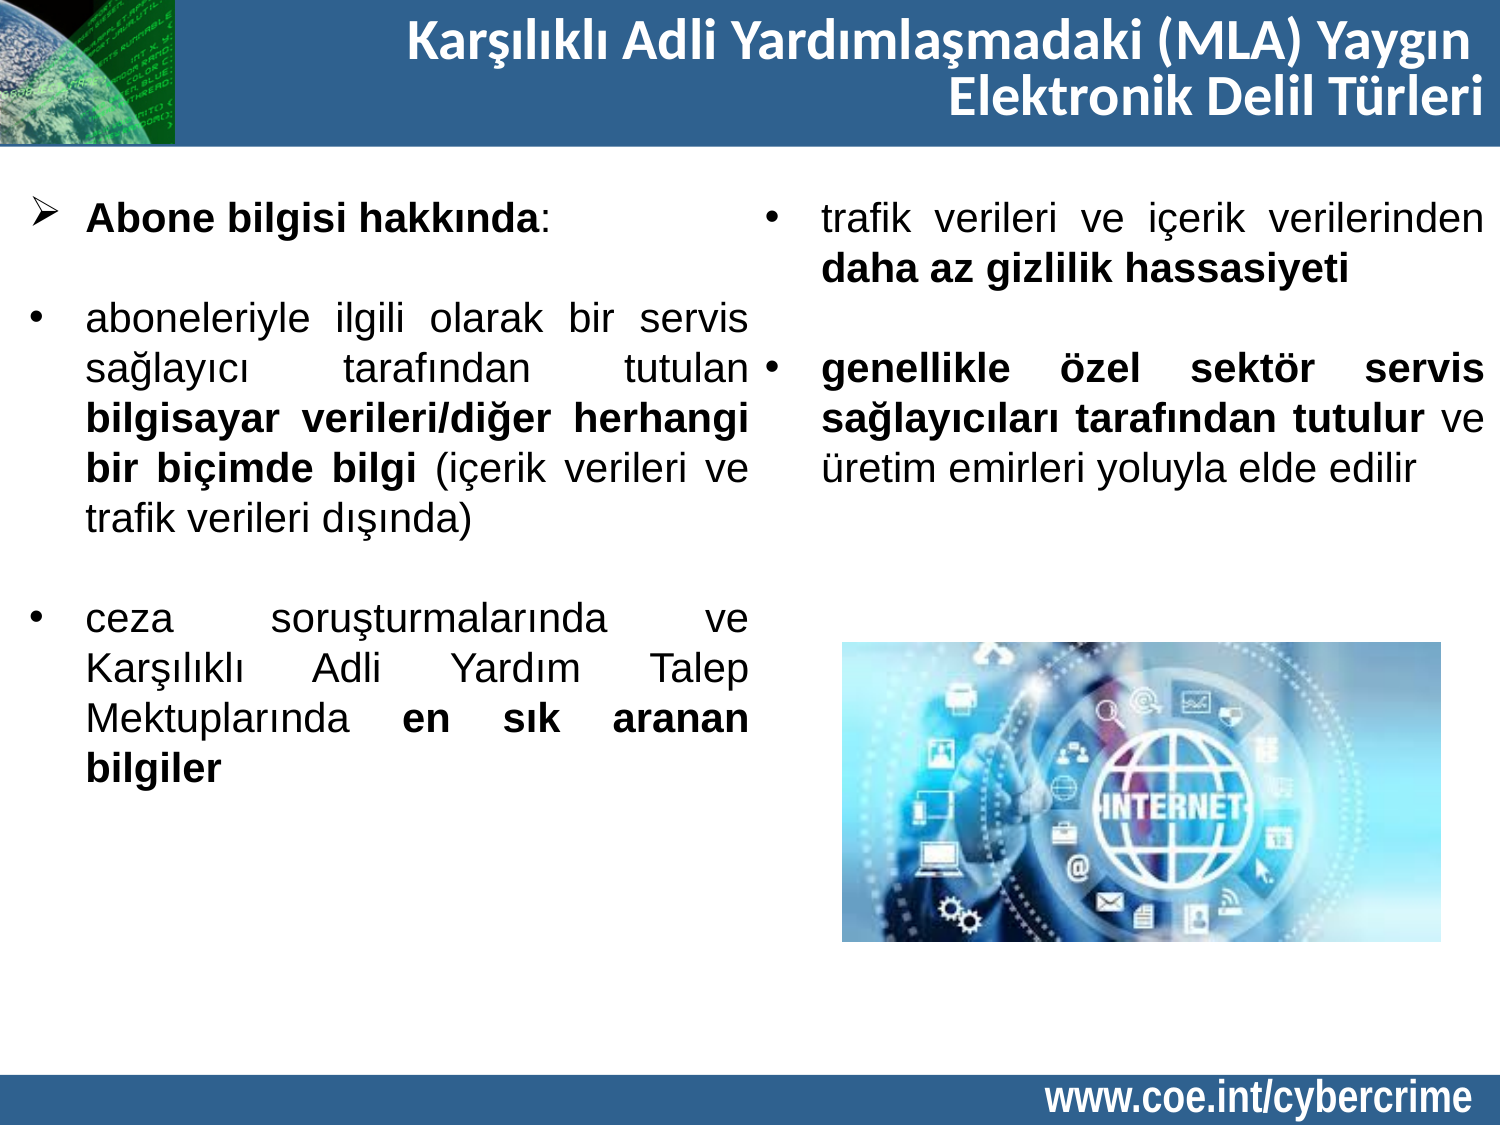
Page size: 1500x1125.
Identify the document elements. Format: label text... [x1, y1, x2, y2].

text_box Abone bilgisi hakkında: aboneleriyle ilgili olarak bir servis sağlayıcı tarafından tutulan bilgisayar verileri/diğer herhangi bir biçimde bilgi (içerik verileri ve trafik verileri dışında) ceza soruşturmalarında ve Karşılıklı Adli Yardım Talep Mektuplarında en sık aranan bilgiler [14, 183, 765, 799]
picture [841, 641, 1441, 942]
text_box www.coe.int/cybercrime [1030, 1059, 1500, 1125]
text_box Karşılıklı Adli Yardımlaşmadaki (MLA) Yaygın Elektronik Delil Türleri [177, 0, 1500, 149]
text_box [0, 1073, 1030, 1125]
text_box trafik verileri ve içerik verilerinden daha az gizlilik hassasiyeti genellikle özel sektör servis sağlayıcıları tarafından tutulur ve üretim emirleri yoluyla elde edilir [765, 183, 1500, 539]
picture [0, 0, 175, 144]
